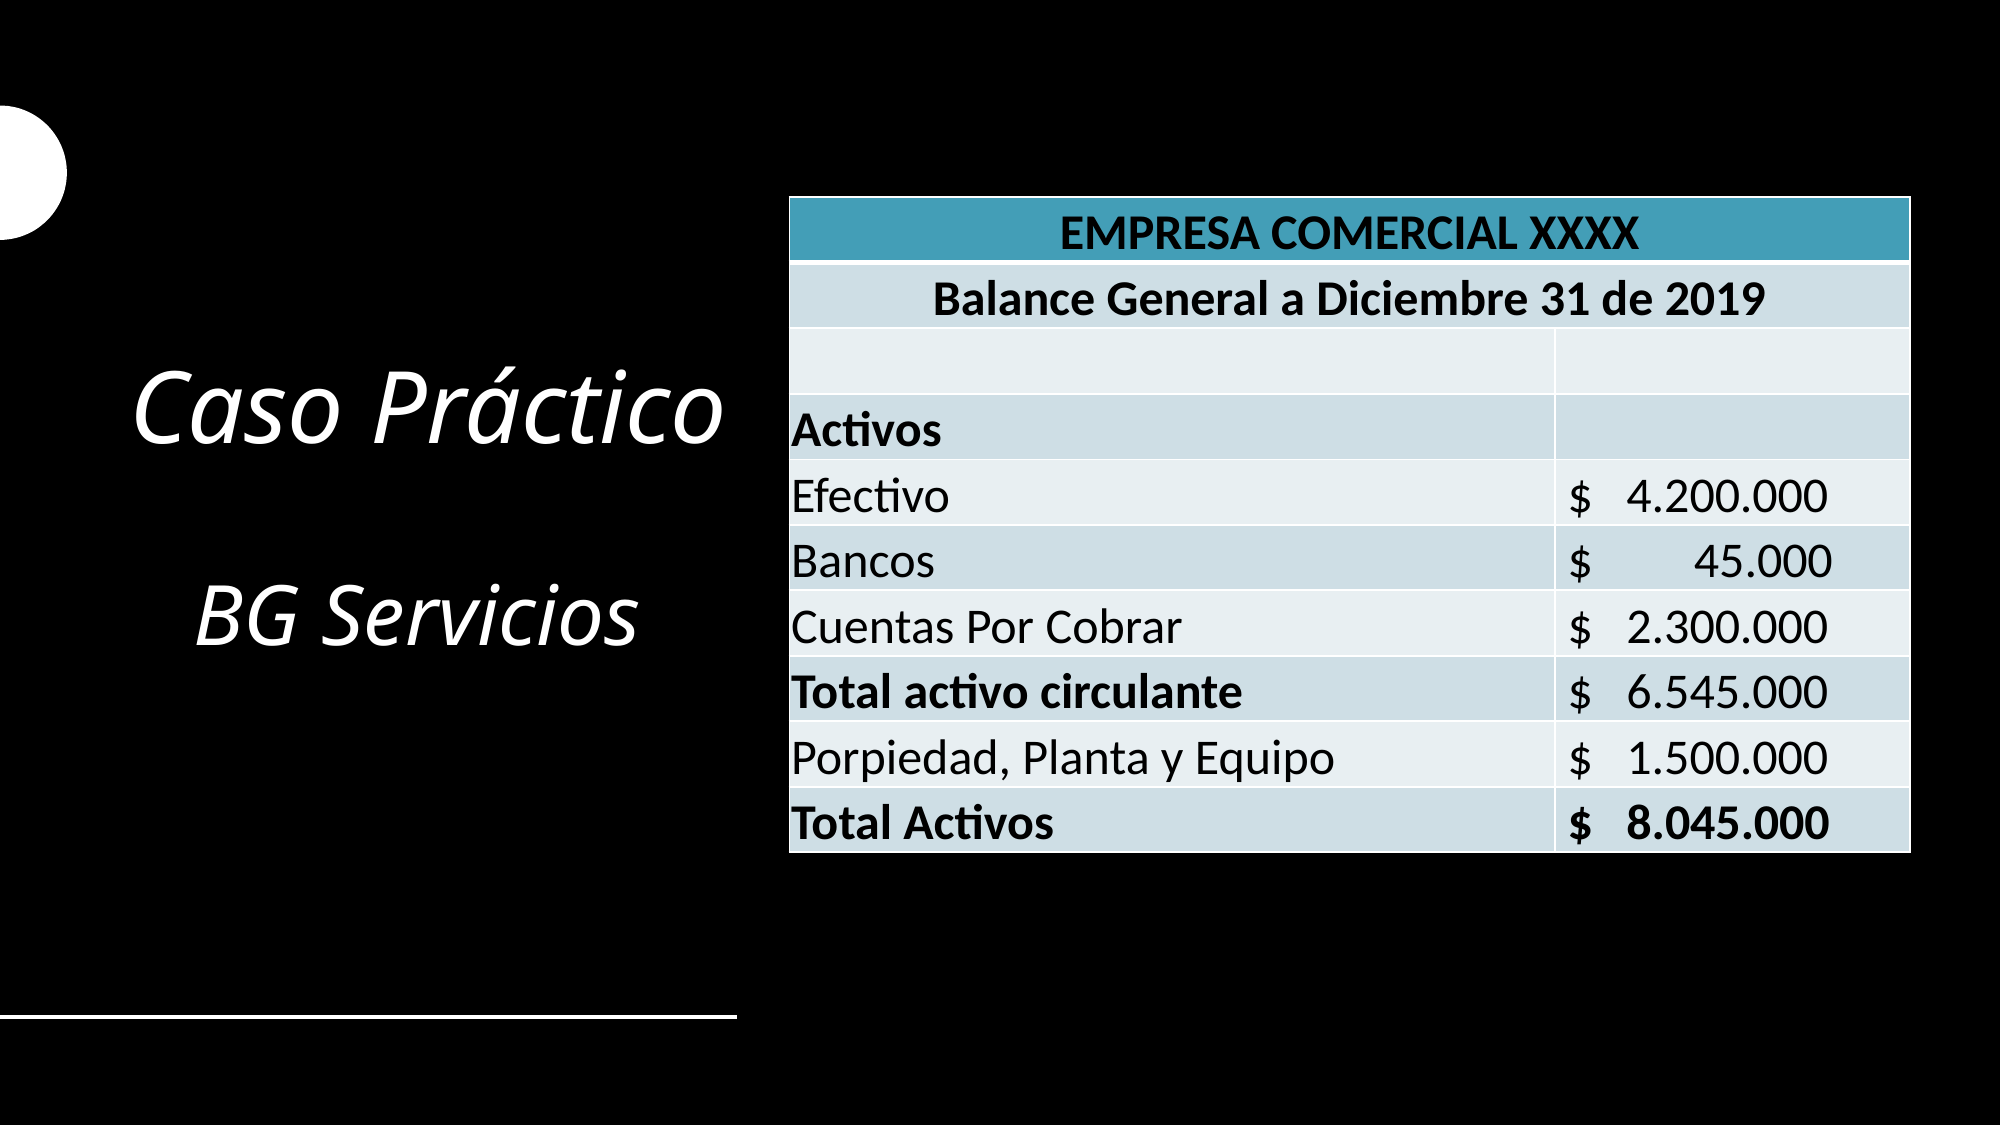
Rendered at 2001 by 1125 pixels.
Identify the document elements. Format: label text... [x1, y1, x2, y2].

title Caso Práctico BG Servicios [105, 105, 751, 916]
text_box [0, 105, 67, 240]
table_cell [1556, 329, 1909, 393]
table_cell $ 6.545.000 [1556, 657, 1909, 720]
table_cell $ 2.300.000 [1556, 591, 1909, 655]
table_cell $ 8.045.000 [1556, 788, 1909, 851]
table_cell [790, 329, 1554, 393]
table_cell $ 45.000 [1556, 526, 1909, 589]
table_cell Efectivo [790, 460, 1554, 524]
table_cell Total activo circulante [790, 657, 1554, 720]
table_cell Activos [790, 395, 1554, 459]
text_box [0, 0, 2000, 1125]
table_cell Balance General a Diciembre 31 de 2019 [790, 265, 1909, 327]
table_cell Porpiedad, Planta y Equipo [790, 722, 1554, 786]
table_cell $ 4.200.000 [1556, 460, 1909, 524]
table_cell Total Activos [790, 788, 1554, 851]
table_cell $ 1.500.000 [1556, 722, 1909, 786]
table_cell Bancos [790, 526, 1554, 589]
table_cell [1556, 395, 1909, 459]
table_header EMPRESA COMERCIAL XXXX [790, 198, 1909, 260]
table_cell Cuentas Por Cobrar [790, 591, 1554, 655]
